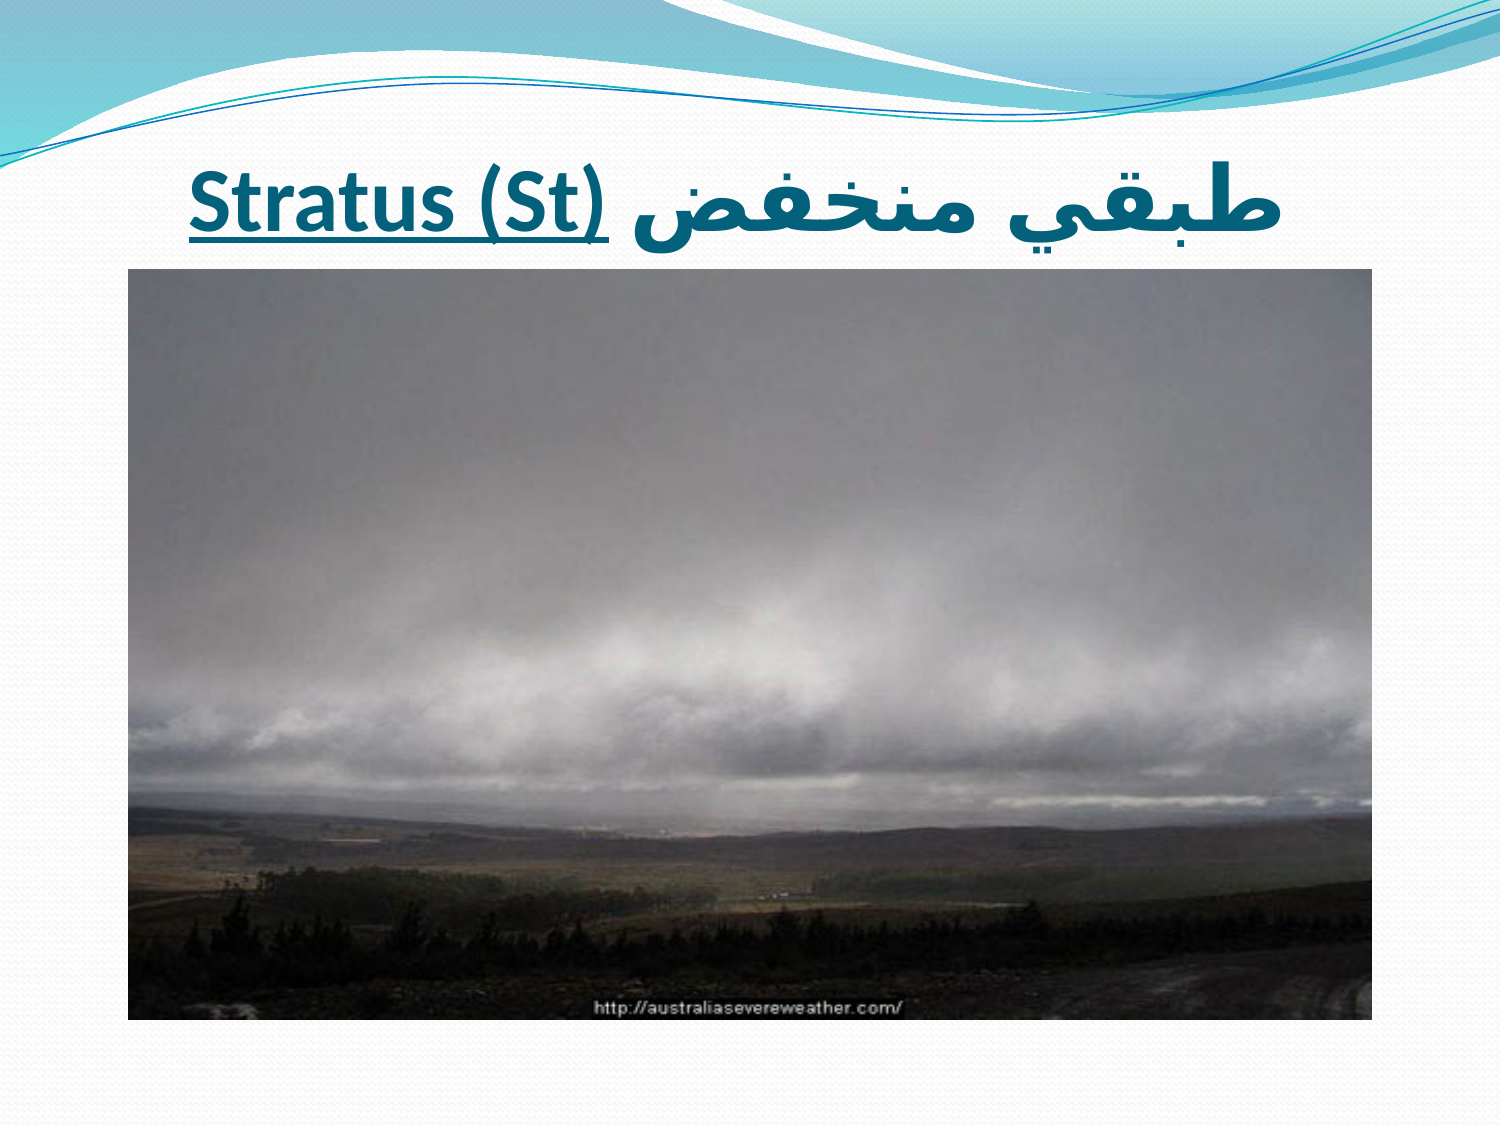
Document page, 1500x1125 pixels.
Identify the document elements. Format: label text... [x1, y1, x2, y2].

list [128, 269, 1372, 1020]
title Stratus (St) طبقي منخفض [75, 115, 1425, 250]
